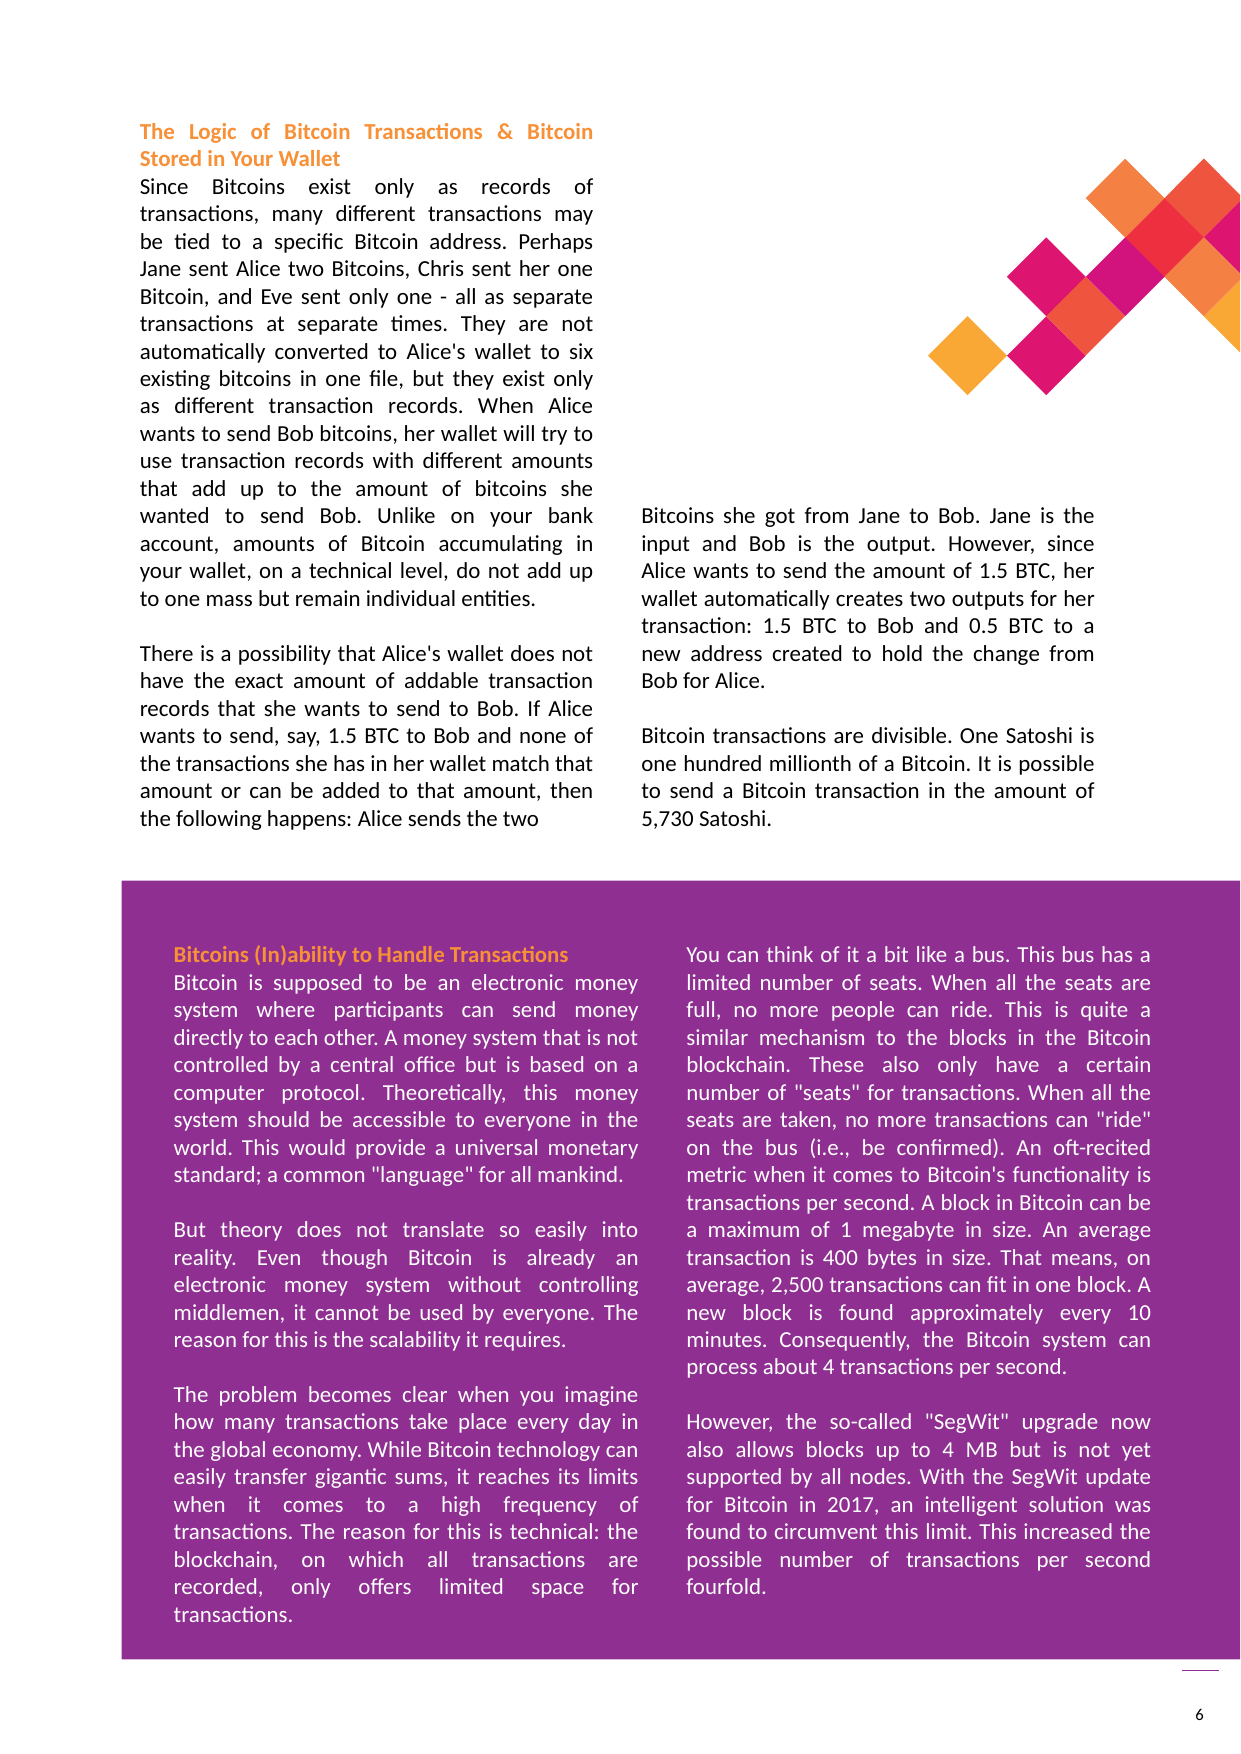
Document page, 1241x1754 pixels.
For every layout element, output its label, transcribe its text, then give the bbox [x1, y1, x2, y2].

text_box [939, 158, 1241, 396]
slide_number 6 [1170, 1692, 1229, 1736]
text_box [121, 880, 1241, 1660]
text_box The Logic of Bitcoin Transactions & Bitcoin Stored in Your Wallet Since Bitcoins exist only as records of transactions, many different transactions may be tied to a specific Bitcoin address. Perhaps Jane sent Alice two Bitcoins, Chris sent her one Bitcoin, and Eve sent only one - all as separate transactions at separate times. They are not automatically converted to Alice's wallet to six existing bitcoins in one file, but they exist only as different transaction records. When Alice wants to send Bob bitcoins, her wallet will try to use transaction records with different amounts that add up to the amount of bitcoins she wanted to send Bob. Unlike on your bank account, amounts of Bitcoin accumulating in your wallet, on a technical level, do not add up to one mass but remain individual entities. There is a possibility that Alice's wallet does not have the exact amount of addable transaction records that she wants to send to Bob. If Alice wants to send, say, 1.5 BTC to Bob and none of the transactions she has in her wallet match that amount or can be added to that amount, then the following happens: Alice sends the two Bitcoins she got from Jane to Bob. Jane is the input and Bob is the output. However, since Alice wants to send the amount of 1.5 BTC, her wallet automatically creates two outputs for her transaction: 1.5 BTC to Bob and 0.5 BTC to a new address created to hold the change from Bob for Alice. Bitcoin transactions are divisible. One Satoshi is one hundred millionth of a Bitcoin. It is possible to send a Bitcoin transaction in the amount of 5,730 Satoshi. [124, 109, 1111, 848]
text_box Bitcoins (In)ability to Handle Transactions Bitcoin is supposed to be an electronic money system where participants can send money directly to each other. A money system that is not controlled by a central office but is based on a computer protocol. Theoretically, this money system should be accessible to everyone in the world. This would provide a universal monetary standard; a common "language" for all mankind. But theory does not translate so easily into reality. Even though Bitcoin is already an electronic money system without controlling middlemen, it cannot be used by everyone. The reason for this is the scalability it requires. The problem becomes clear when you imagine how many transactions take place every day in the global economy. While Bitcoin technology can easily transfer gigantic sums, it reaches its limits when it comes to a high frequency of transactions. The reason for this is technical: the blockchain, on which all transactions are recorded, only offers limited space for transactions. You can think of it a bit like a bus. This bus has a limited number of seats. When all the seats are full, no more people can ride. This is quite a similar mechanism to the blocks in the Bitcoin blockchain. These also only have a certain number of "seats" for transactions. When all the seats are taken, no more transactions can "ride" on the bus (i.e., be confirmed). An oft-recited metric when it comes to Bitcoin's functionality is transactions per second. A block in Bitcoin can be a maximum of 1 megabyte in size. An average transaction is 400 bytes in size. That means, on average, 2,500 transactions can fit in one block. A new block is found approximately every 10 minutes. Consequently, the Bitcoin system can process about 4 transactions per second. However, the so-called "SegWit" upgrade now also allows blocks up to 4 MB but is not yet supported by all nodes. With the SegWit update for Bitcoin in 2017, an intelligent solution was found to circumvent this limit. This increased the possible number of transactions per second fourfold. [158, 932, 1167, 1627]
